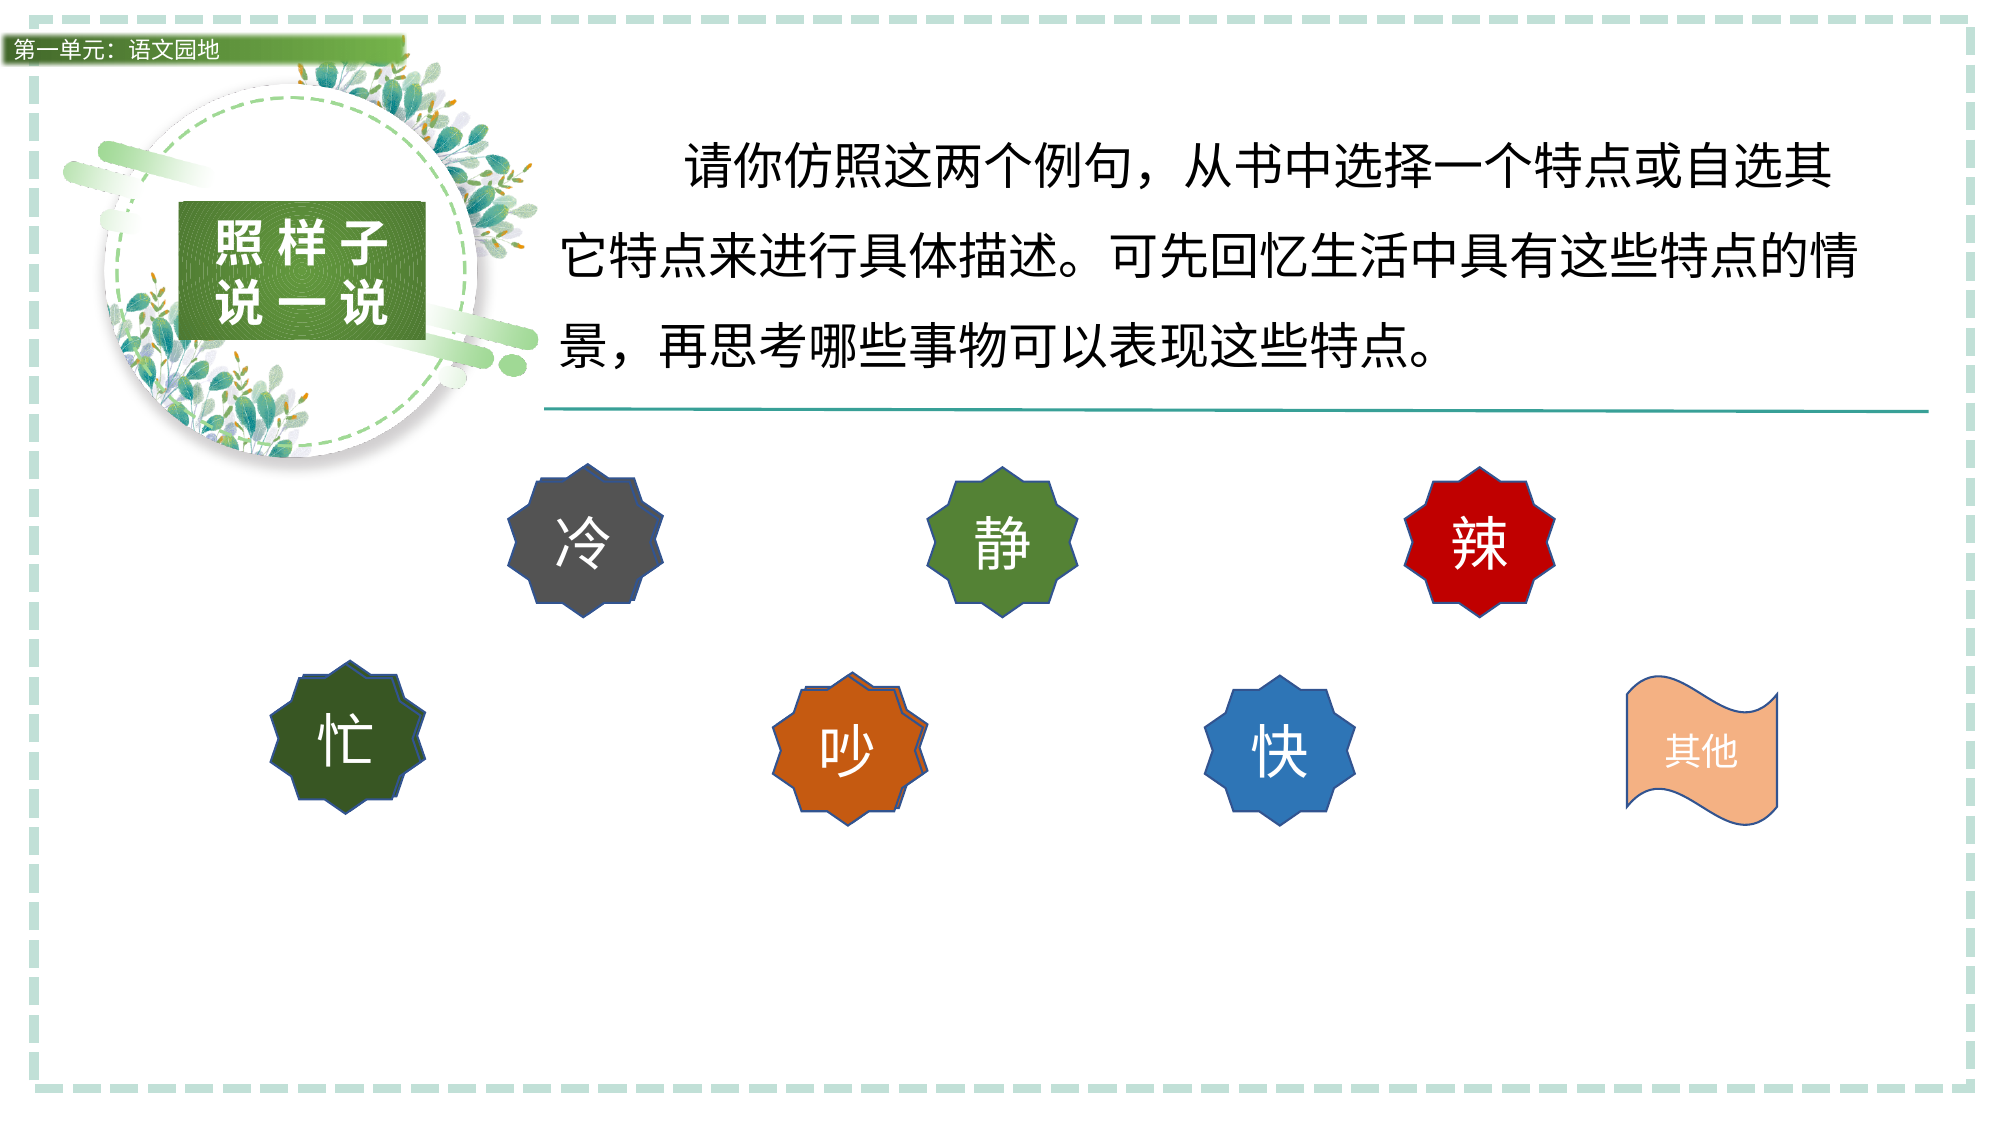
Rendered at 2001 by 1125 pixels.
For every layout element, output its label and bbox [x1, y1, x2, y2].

picture [4, 0, 600, 542]
text_box [0, 0, 2000, 1117]
text_box [544, 408, 1929, 412]
